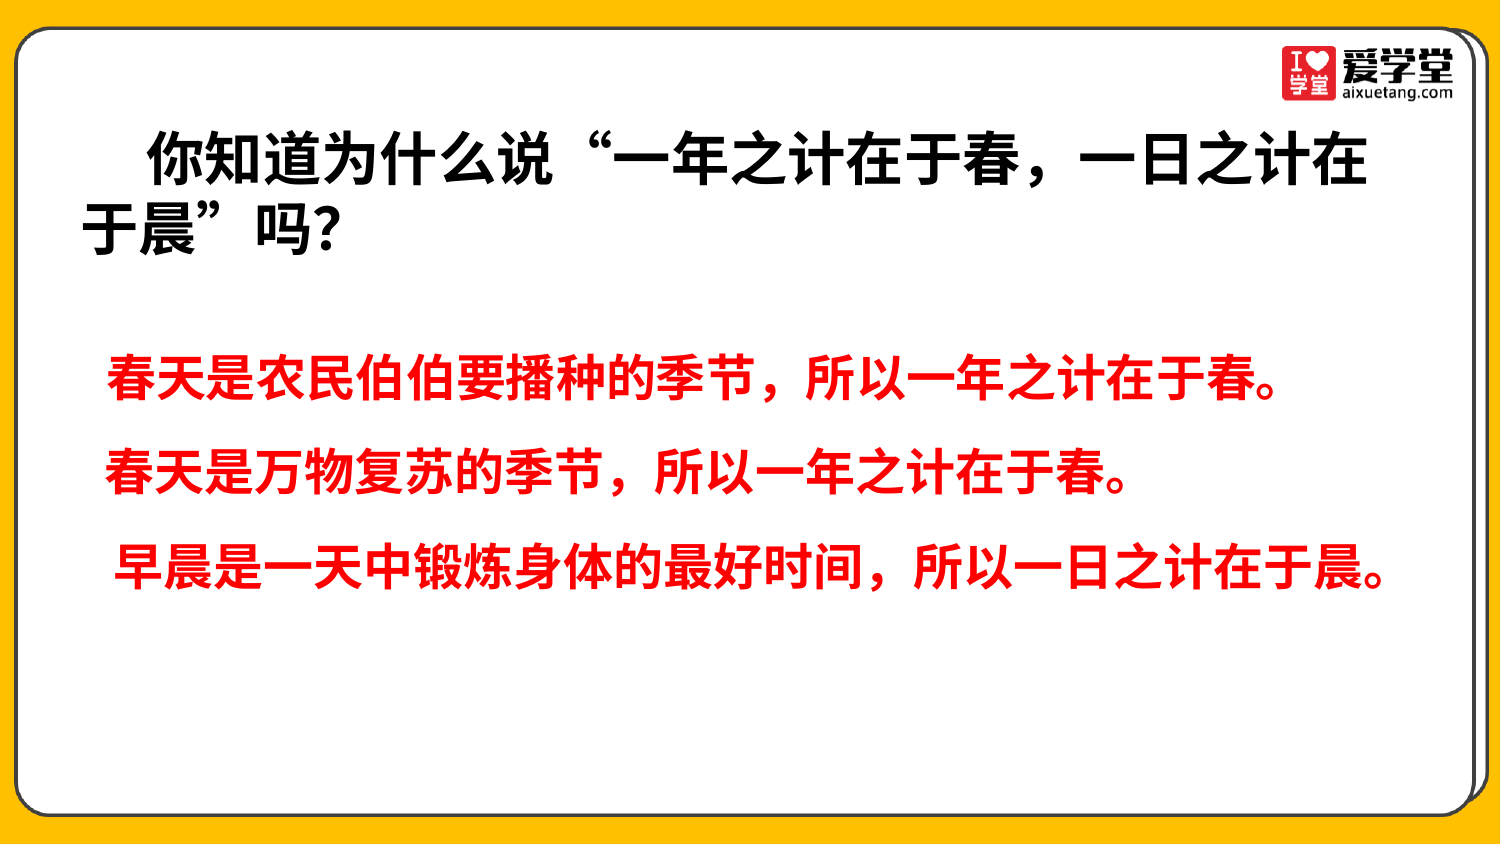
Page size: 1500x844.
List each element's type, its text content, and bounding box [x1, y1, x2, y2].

text_box 你知道为什么说“一年之计在于春，一日之计在于晨”吗？ [64, 114, 1412, 270]
picture [0, 0, 1500, 844]
text_box 春天是农民伯伯要播种的季节，所以一年之计在于春。 [91, 339, 1322, 415]
text_box 春天是万物复苏的季节，所以一年之计在于春。 [89, 432, 1171, 508]
text_box 早晨是一天中锻炼身体的最好时间，所以一日之计在于晨。 [98, 528, 1429, 604]
